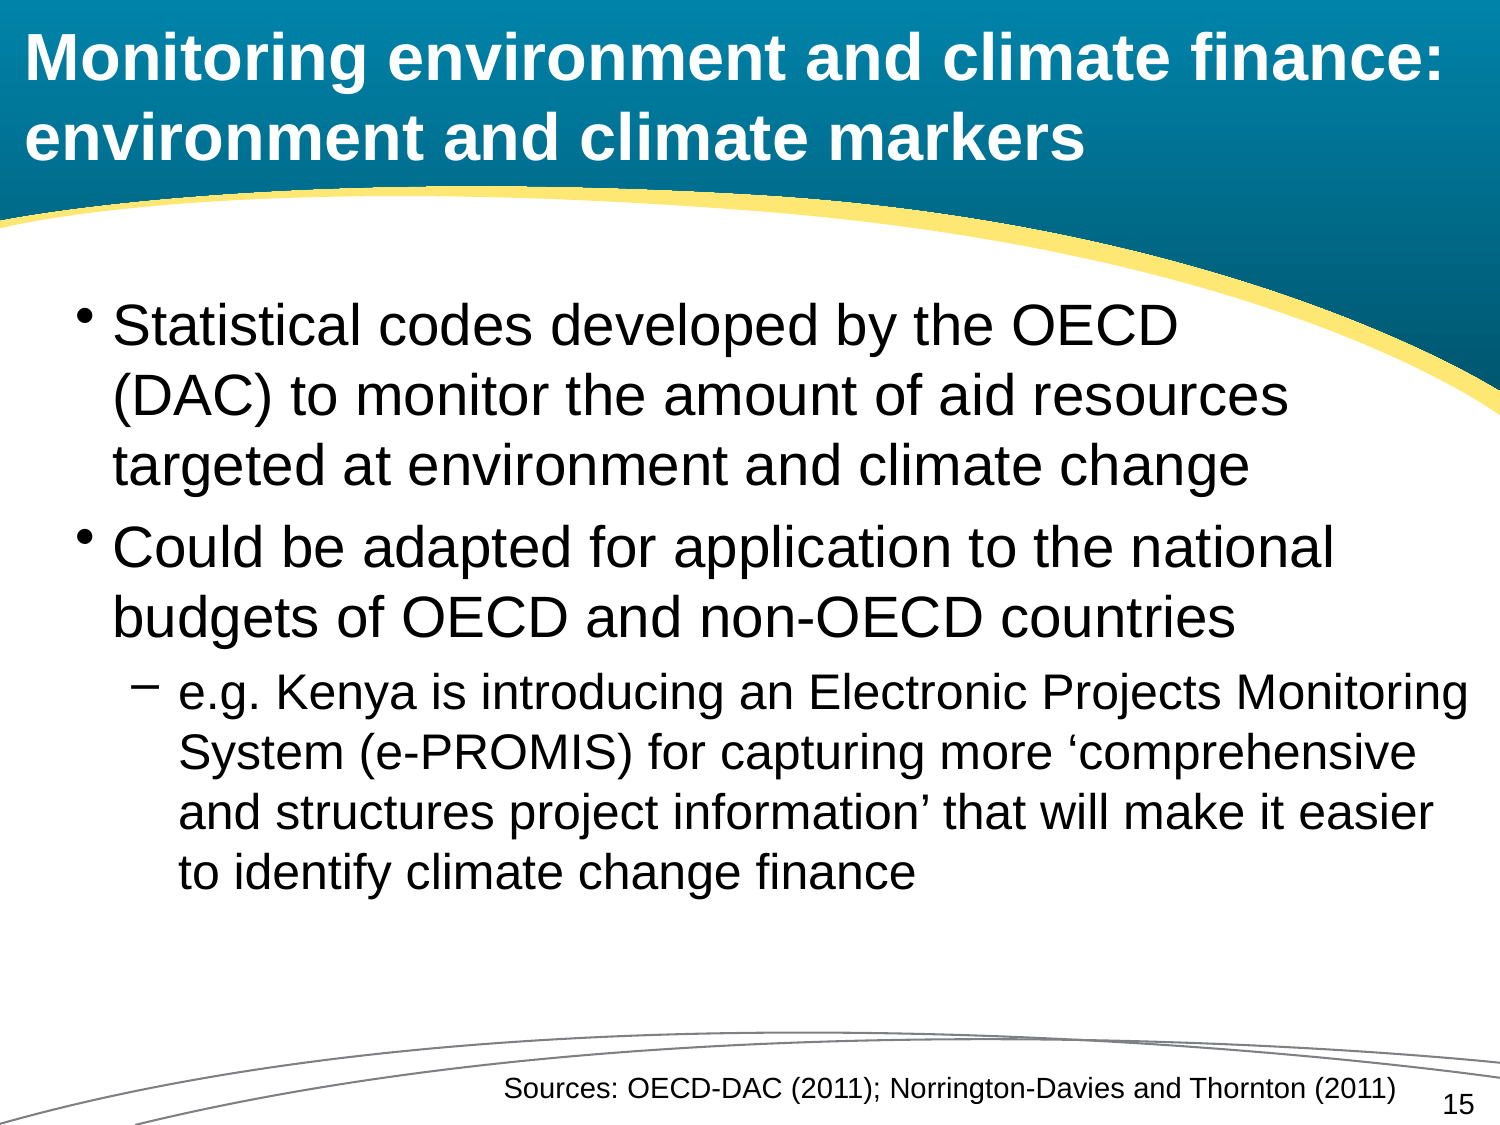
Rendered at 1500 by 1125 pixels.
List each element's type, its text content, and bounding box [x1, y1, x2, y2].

slide_number 15 [1413, 1084, 1476, 1113]
text_box Sources: OECD-DAC (2011); Norrington-Davies and Thornton (2011) [399, 1062, 1413, 1113]
title Monitoring environment and climate finance: environment and climate markers [24, 0, 1476, 188]
list Statistical codes developed by the OECD (DAC) to monitor the amount of aid resources targeted at environment and climate change Could be adapted for application to the national budgets of OECD and non-OECD countries e.g. Kenya is introducing an Electronic Projects Monitoring System (e-PROMIS) for capturing more ‘comprehensive and structures project information’ that will make it easier to identify climate change finance [74, 287, 1476, 1076]
